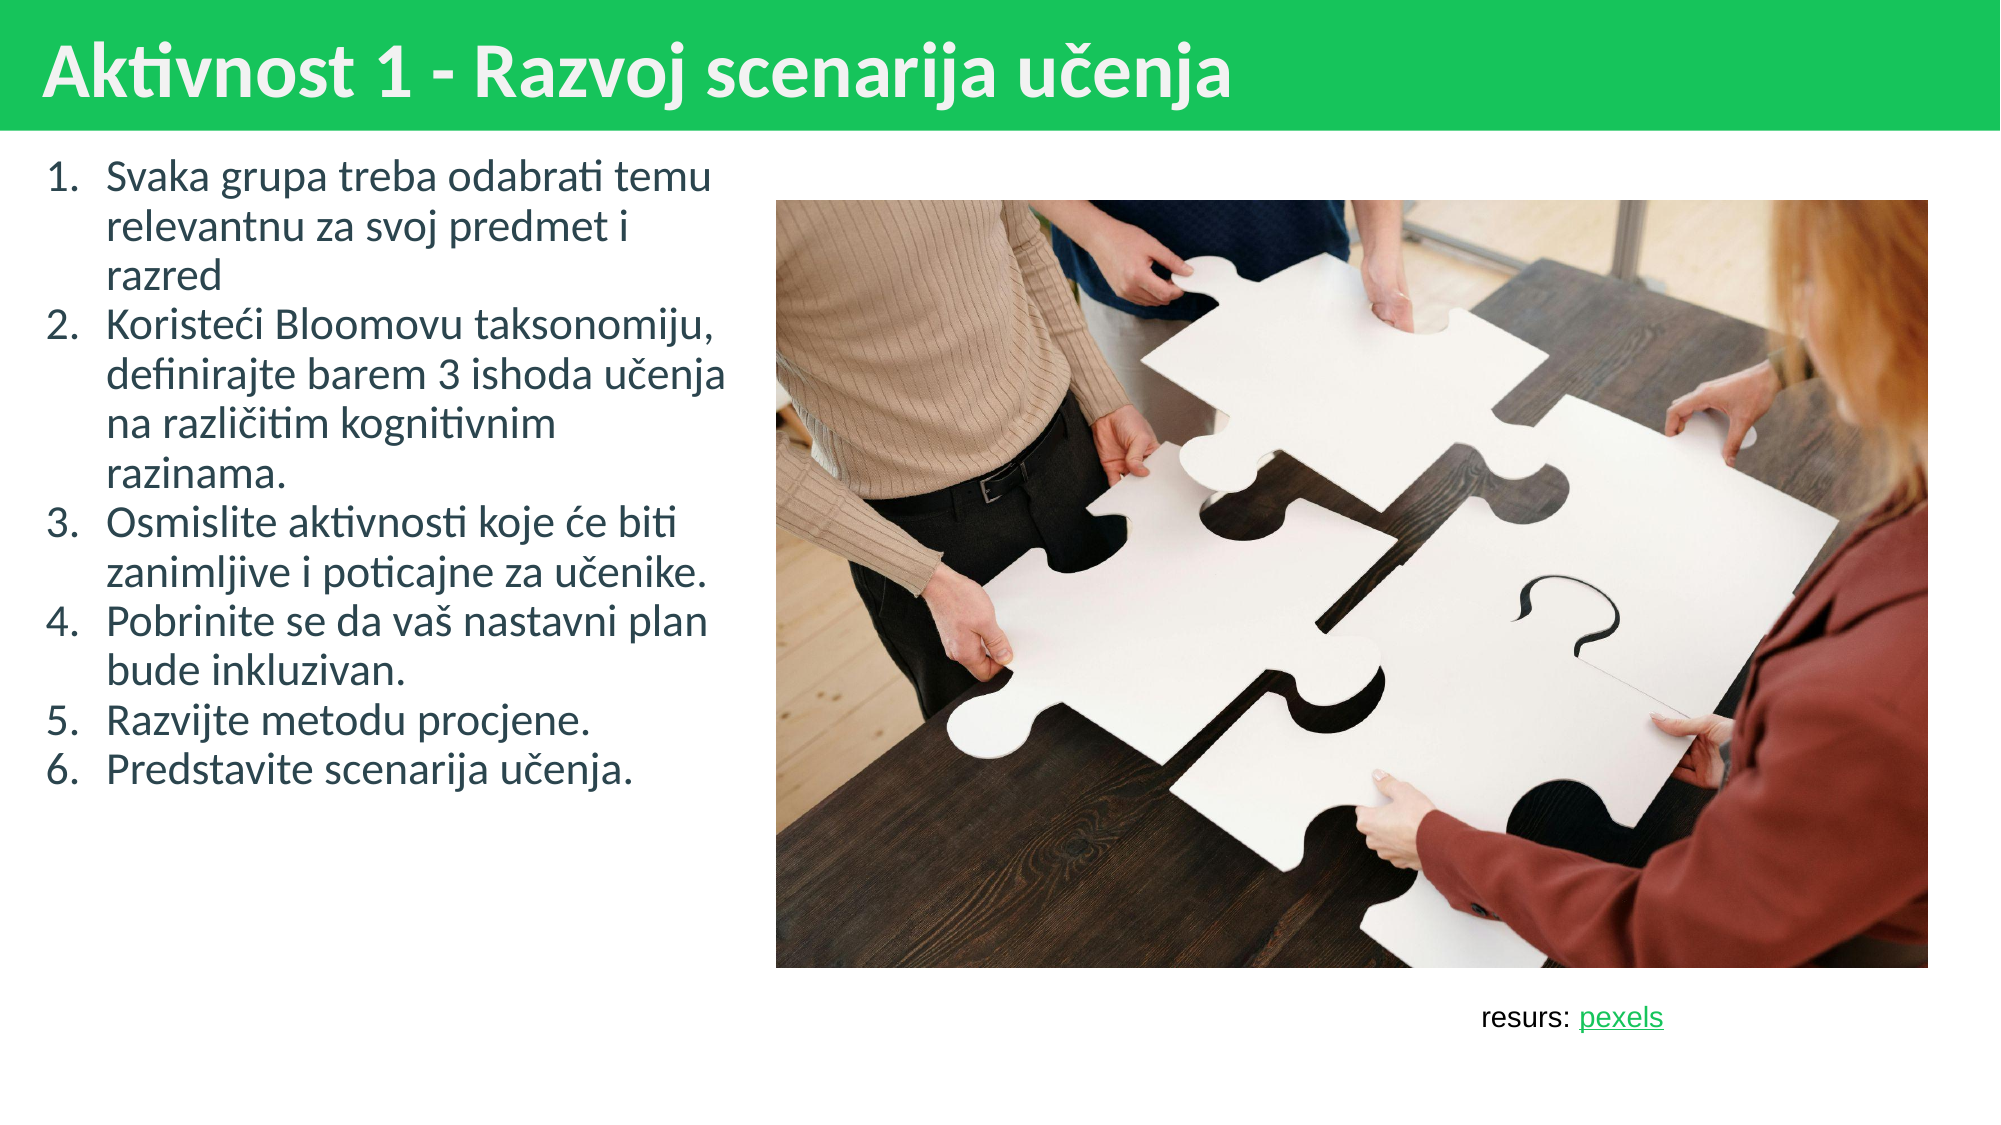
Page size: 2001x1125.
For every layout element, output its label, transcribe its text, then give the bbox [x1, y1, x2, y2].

picture [776, 200, 1928, 969]
title Aktivnost 1 - Razvoj scenarija učenja [16, 13, 1976, 131]
list Svaka grupa treba odabrati temu relevantnu za svoj predmet i razred Koristeći Bloomovu taksonomiju, definirajte barem 3 ishoda učenja na različitim kognitivnim razinama. Osmislite aktivnosti koje će biti zanimljive i poticajne za učenike. Pobrinite se da vaš nastavni plan bude inkluzivan. Razvijte metodu procjene. Predstavite scenarija učenja. [16, 144, 758, 1108]
text_box resurs: pexels [1466, 982, 1851, 1078]
